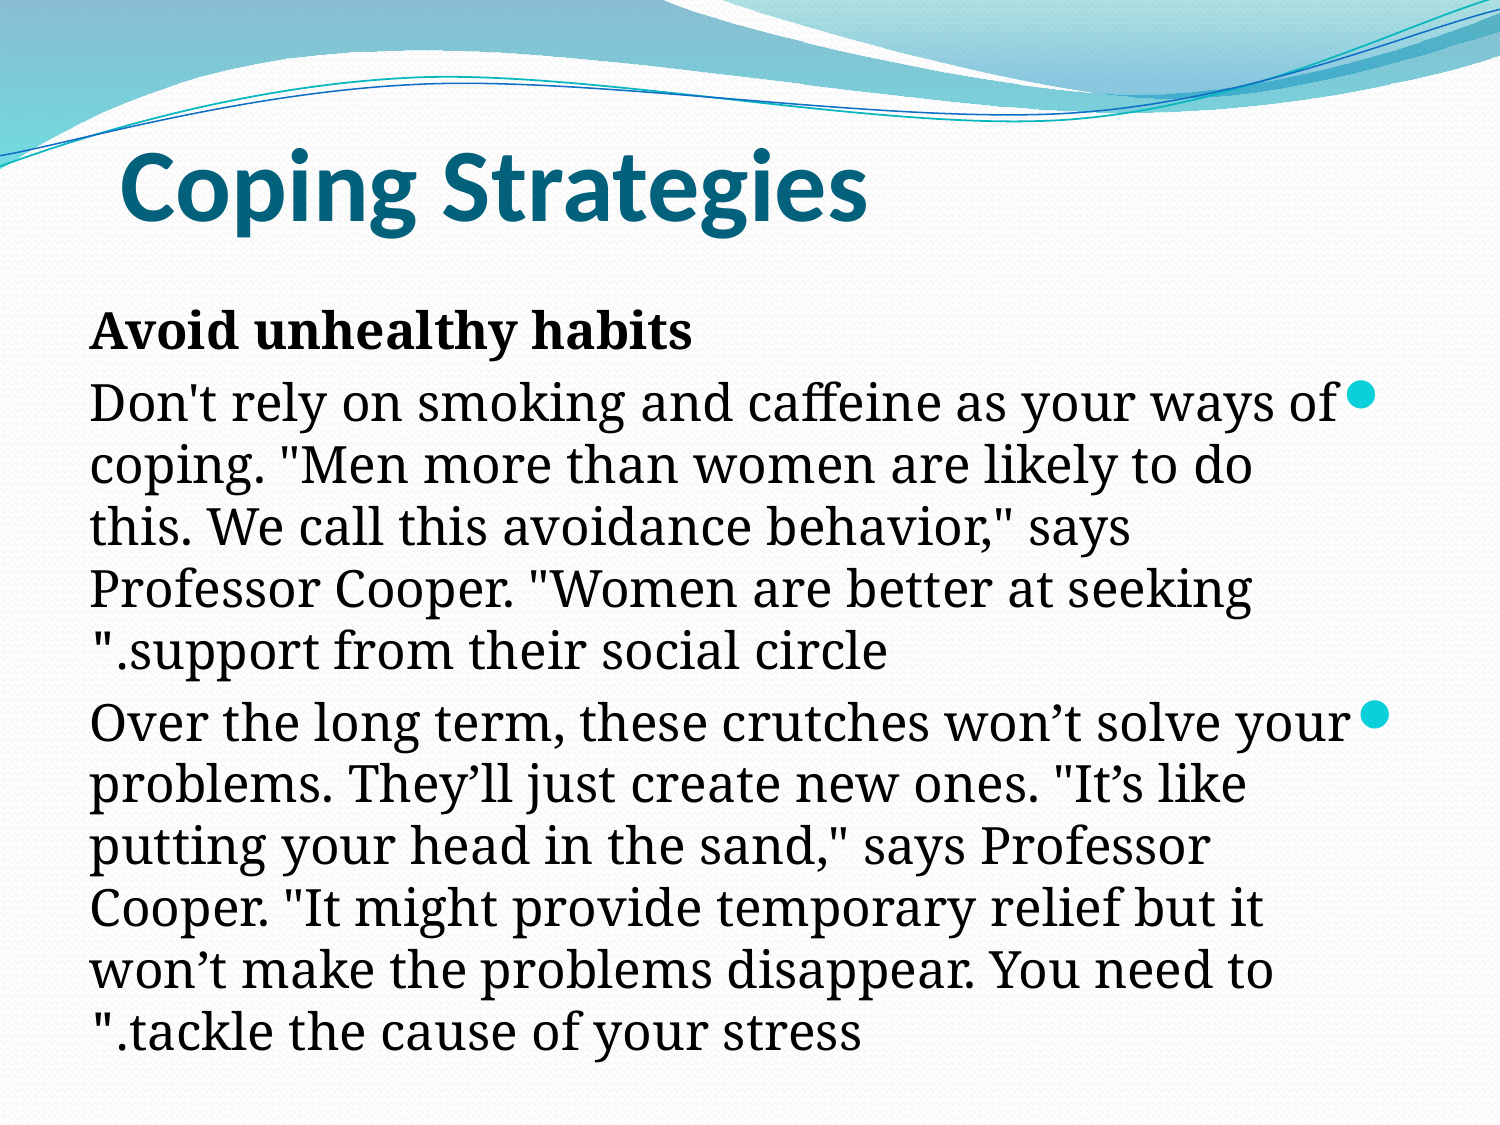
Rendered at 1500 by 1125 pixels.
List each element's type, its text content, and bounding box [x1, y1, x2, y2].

list Avoid unhealthy habits Don't rely on smoking and caffeine as your ways of coping. "Men more than women are likely to do this. We call this avoidance behavior," says Professor Cooper. "Women are better at seeking support from their social circle." Over the long term, these crutches won’t solve your problems. They’ll just create new ones. "It’s like putting your head in the sand," says Professor Cooper. "It might provide temporary relief but it won’t make the problems disappear. You need to tackle the cause of your stress." [75, 290, 1425, 1075]
title Coping Strategies [120, 54, 1471, 243]
